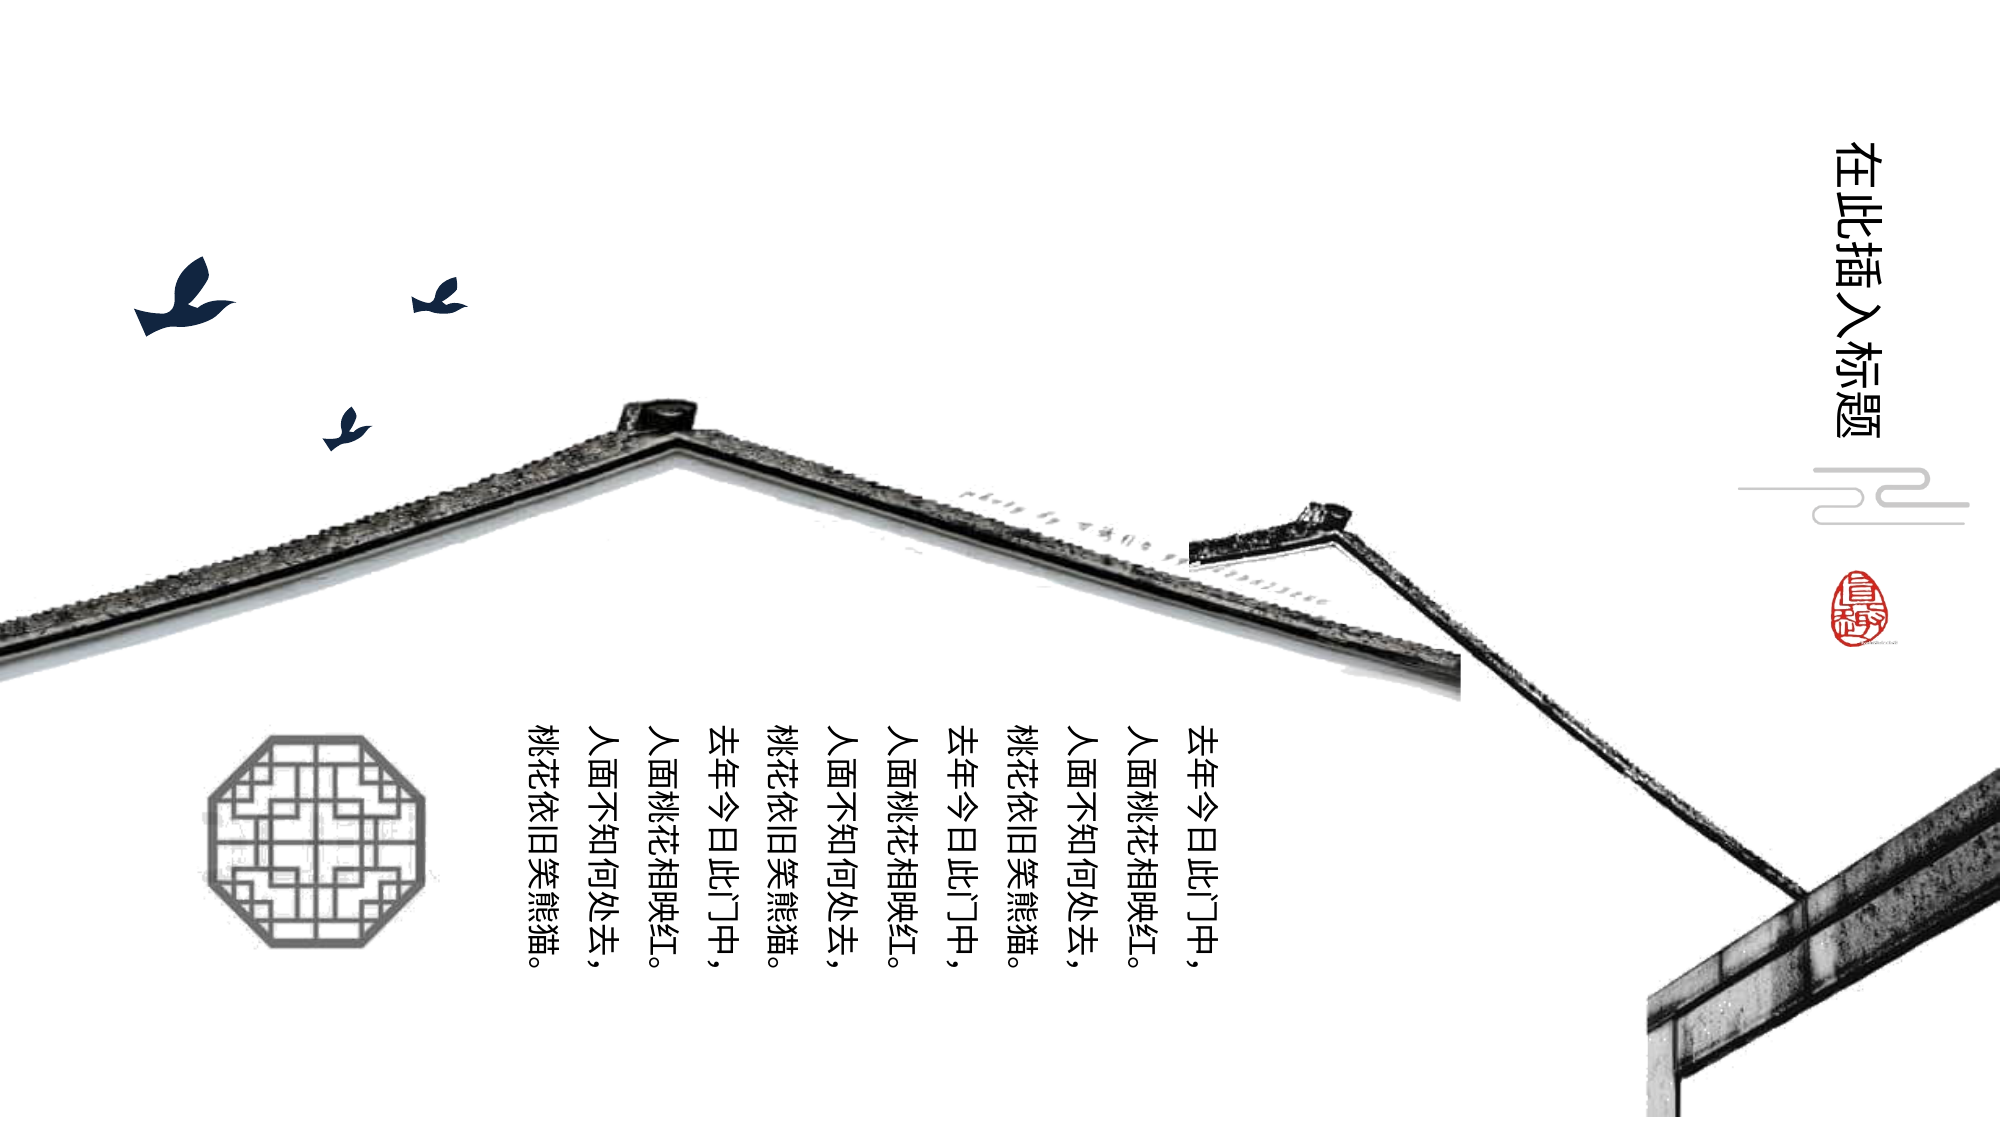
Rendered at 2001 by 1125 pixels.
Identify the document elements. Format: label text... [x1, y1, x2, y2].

text_box 去年今日此门中，人面桃花相映红。 人面不知何处去，桃花依旧笑熊猫。 去年今日此门中，人面桃花相映红。 人面不知何处去，桃花依旧笑熊猫。 去年今日此门中，人面桃花相映红。 人面不知何处去，桃花依旧笑熊猫。 [432, 721, 1188, 1016]
text_box 在此插入标题 [1806, 125, 1898, 303]
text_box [133, 256, 468, 452]
picture [0, 271, 2000, 1117]
